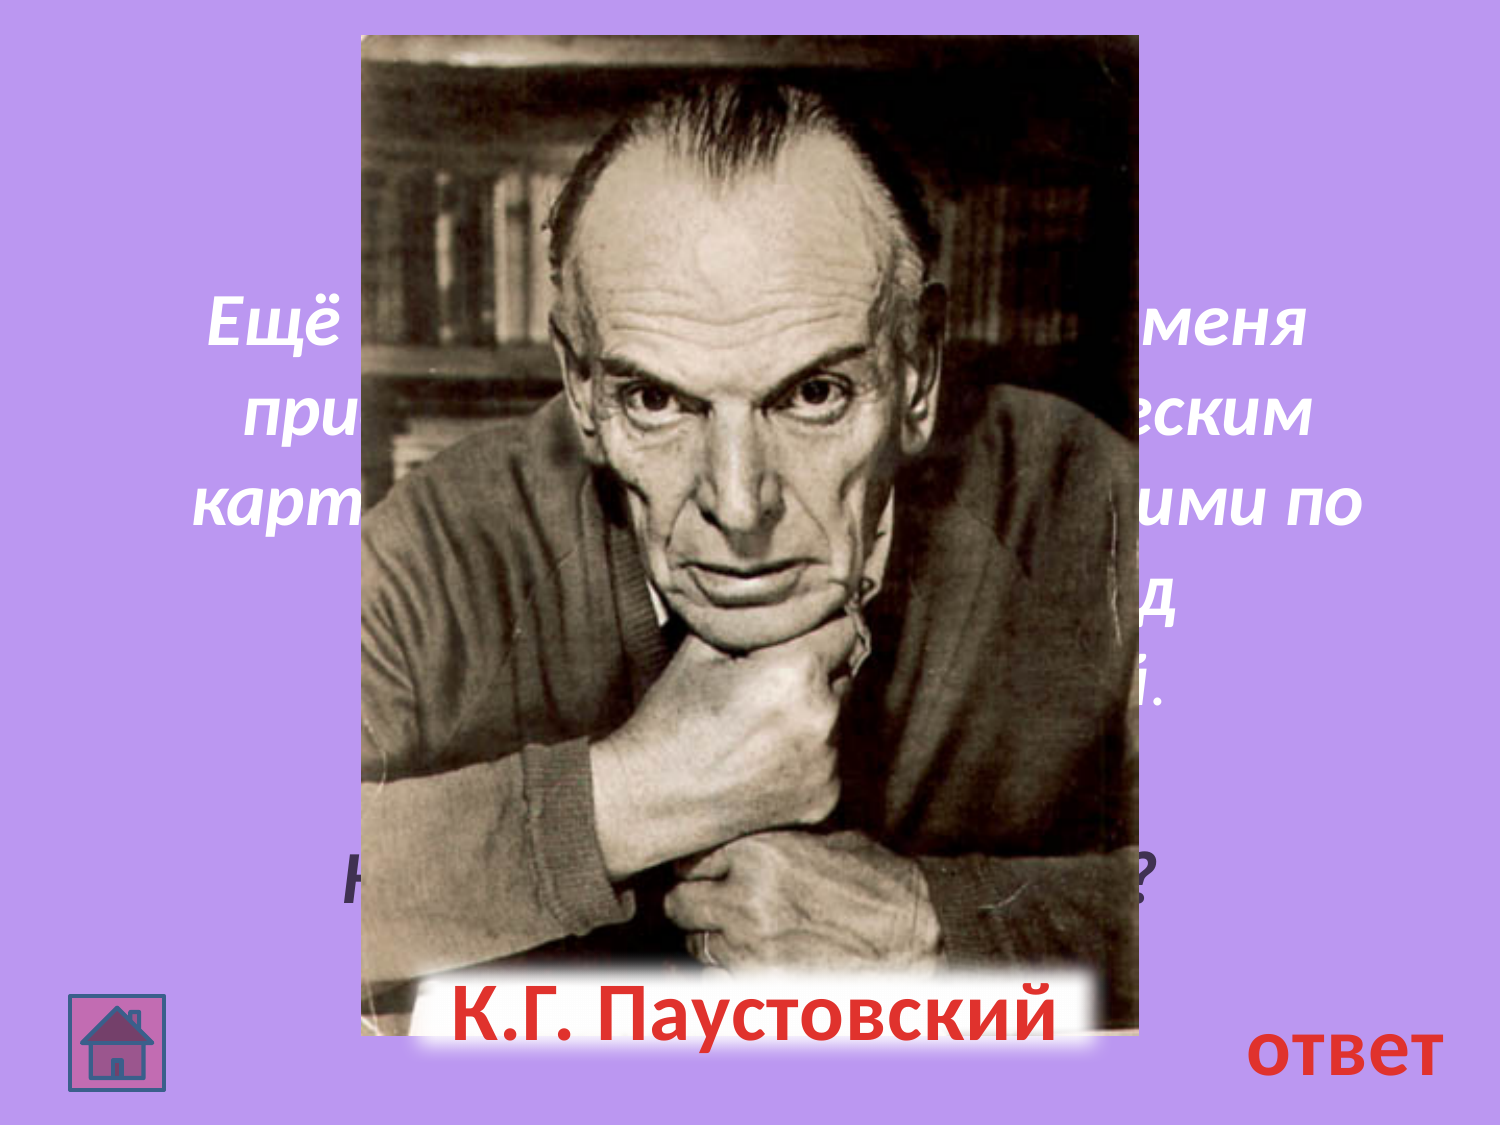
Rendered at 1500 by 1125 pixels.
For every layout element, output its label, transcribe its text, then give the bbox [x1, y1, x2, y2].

picture [361, 34, 1139, 1036]
text_box ответ [1231, 984, 1459, 1100]
text_box [68, 994, 166, 1092]
list Ещё в детстве появилось у меня пристрастие к географическим картам. Я мог сидеть над ними по нескольку часов как над увлекательной книгой. Кто автор этих строк? [1144, 262, 1425, 1005]
list Ещё в детстве появилось у меня пристрастие к географическим картам. Я мог сидеть над ними по нескольку часов как над увлекательной книгой. Кто автор этих строк? [75, 262, 356, 1005]
